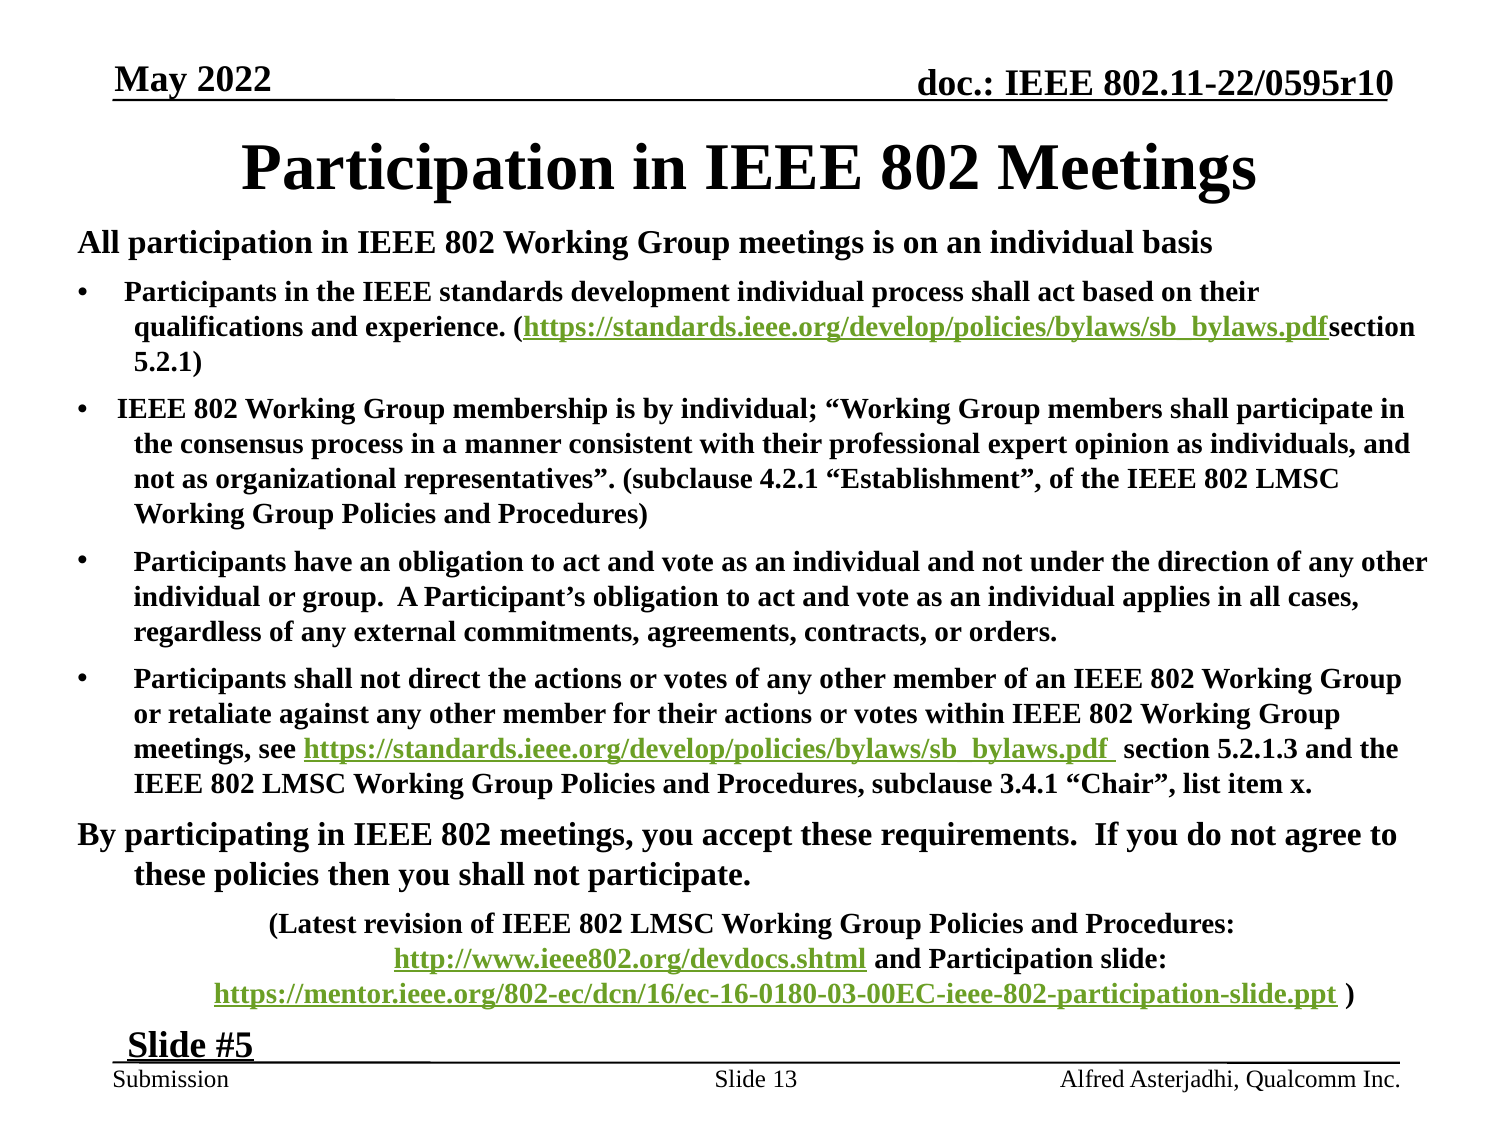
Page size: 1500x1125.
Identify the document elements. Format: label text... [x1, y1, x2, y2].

list All participation in IEEE 802 Working Group meetings is on an individual basis • Participants in the IEEE standards development individual process shall act based on their qualifications and experience. (https://standards.ieee.org/develop/policies/bylaws/sb_bylaws.pdfsection 5.2.1) • IEEE 802 Working Group membership is by individual; “Working Group members shall participate in the consensus process in a manner consistent with their professional expert opinion as individuals, and not as organizational representatives”. (subclause 4.2.1 “Establishment”, of the IEEE 802 LMSC Working Group Policies and Procedures) Participants have an obligation to act and vote as an individual and not under the direction of any other individual or group. A Participant’s obligation to act and vote as an individual applies in all cases, regardless of any external commitments, agreements, contracts, or orders. Participants shall not direct the actions or votes of any other member of an IEEE 802 Working Group or retaliate against any other member for their actions or votes within IEEE 802 Working Group meetings, see https://standards.ieee.org/develop/policies/bylaws/sb_bylaws.pdf section 5.2.1.3 and the IEEE 802 LMSC Working Group Policies and Procedures, subclause 3.4.1 “Chair”, list item x. By participating in IEEE 802 meetings, you accept these requirements. If you do not agree to these policies then you shall not participate. (Latest revision of IEEE 802 LMSC Working Group Policies and Procedures: http://www.ieee802.org/devdocs.shtml and Participation slide: https://mentor.ieee.org/802-ec/dcn/16/ec-16-0180-03-00EC-ieee-802-participation-slide.ppt ) [62, 212, 1451, 1001]
text_box Slide #5 [112, 1012, 269, 1073]
title Participation in IEEE 802 Meetings [112, 112, 1388, 212]
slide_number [114, 54, 493, 100]
slide_number Slide 13 [712, 1061, 800, 1123]
footer Alfred Asterjadhi, Qualcomm Inc. [878, 1061, 1402, 1093]
